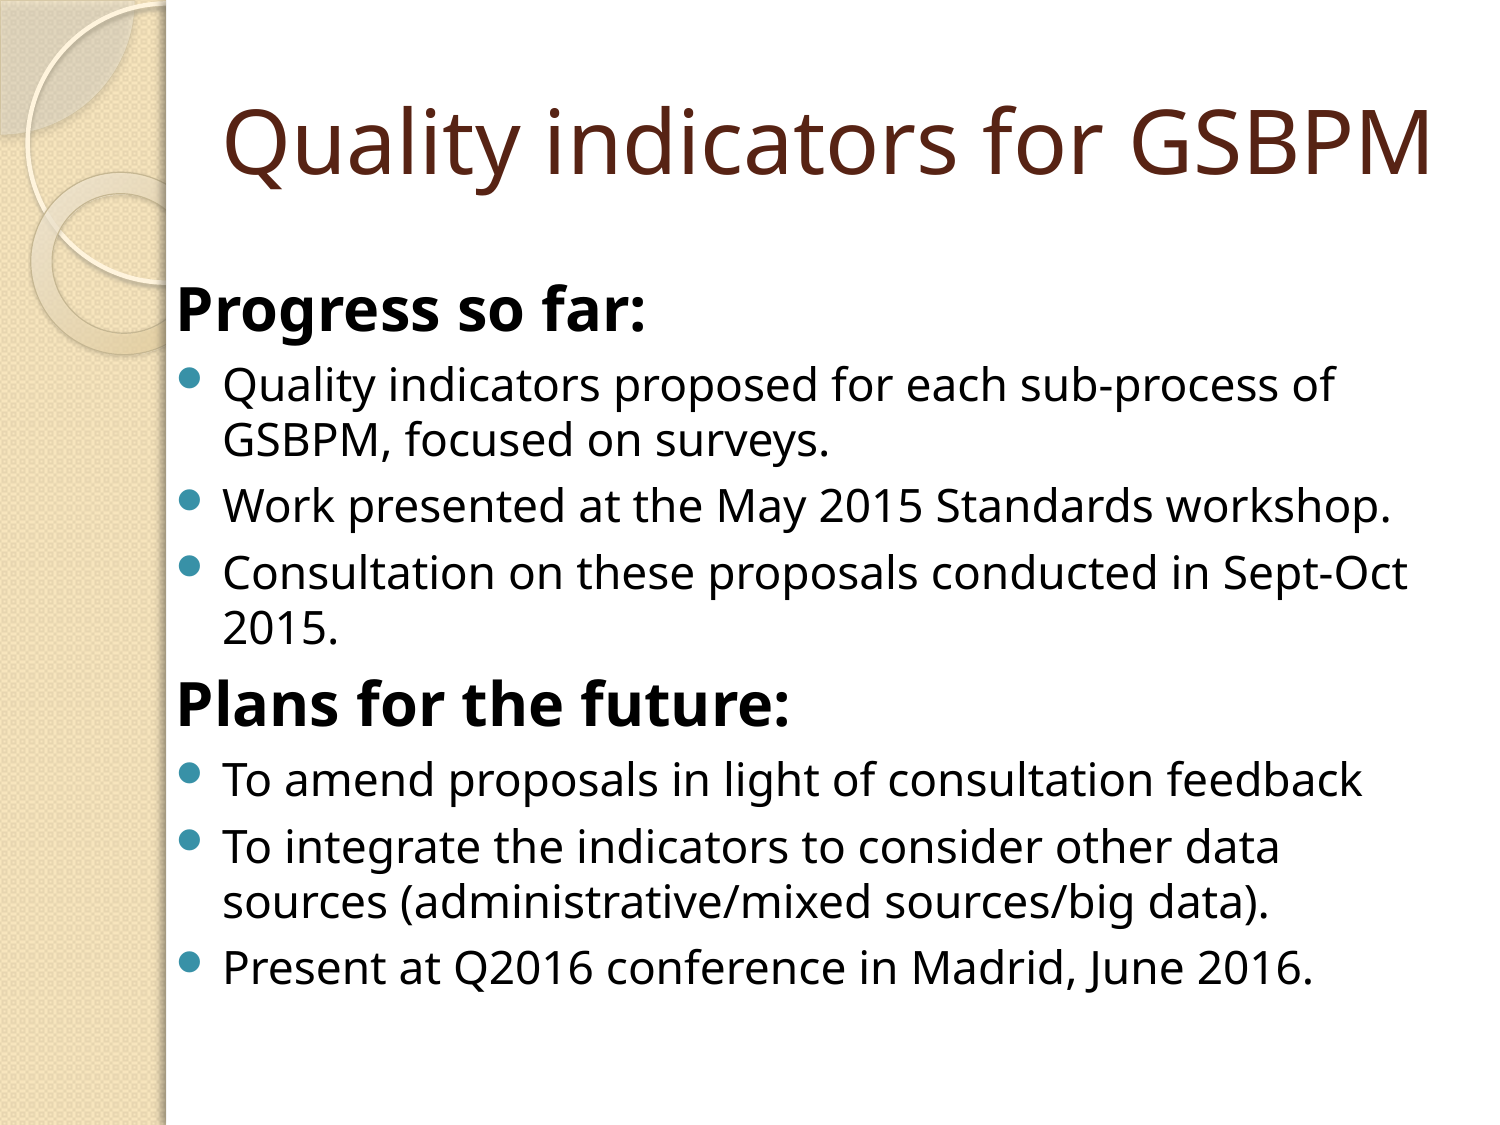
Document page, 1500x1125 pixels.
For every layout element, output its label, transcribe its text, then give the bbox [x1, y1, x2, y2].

title Quality indicators for GSBPM [206, 45, 1466, 233]
list Progress so far: Quality indicators proposed for each sub-process of GSBPM, focused on surveys. Work presented at the May 2015 Standards workshop. Consultation on these proposals conducted in Sept-Oct 2015. Plans for the future: To amend proposals in light of consultation feedback To integrate the indicators to consider other data sources (administrative/mixed sources/big data). Present at Q2016 conference in Madrid, June 2016. [147, 262, 1425, 1012]
